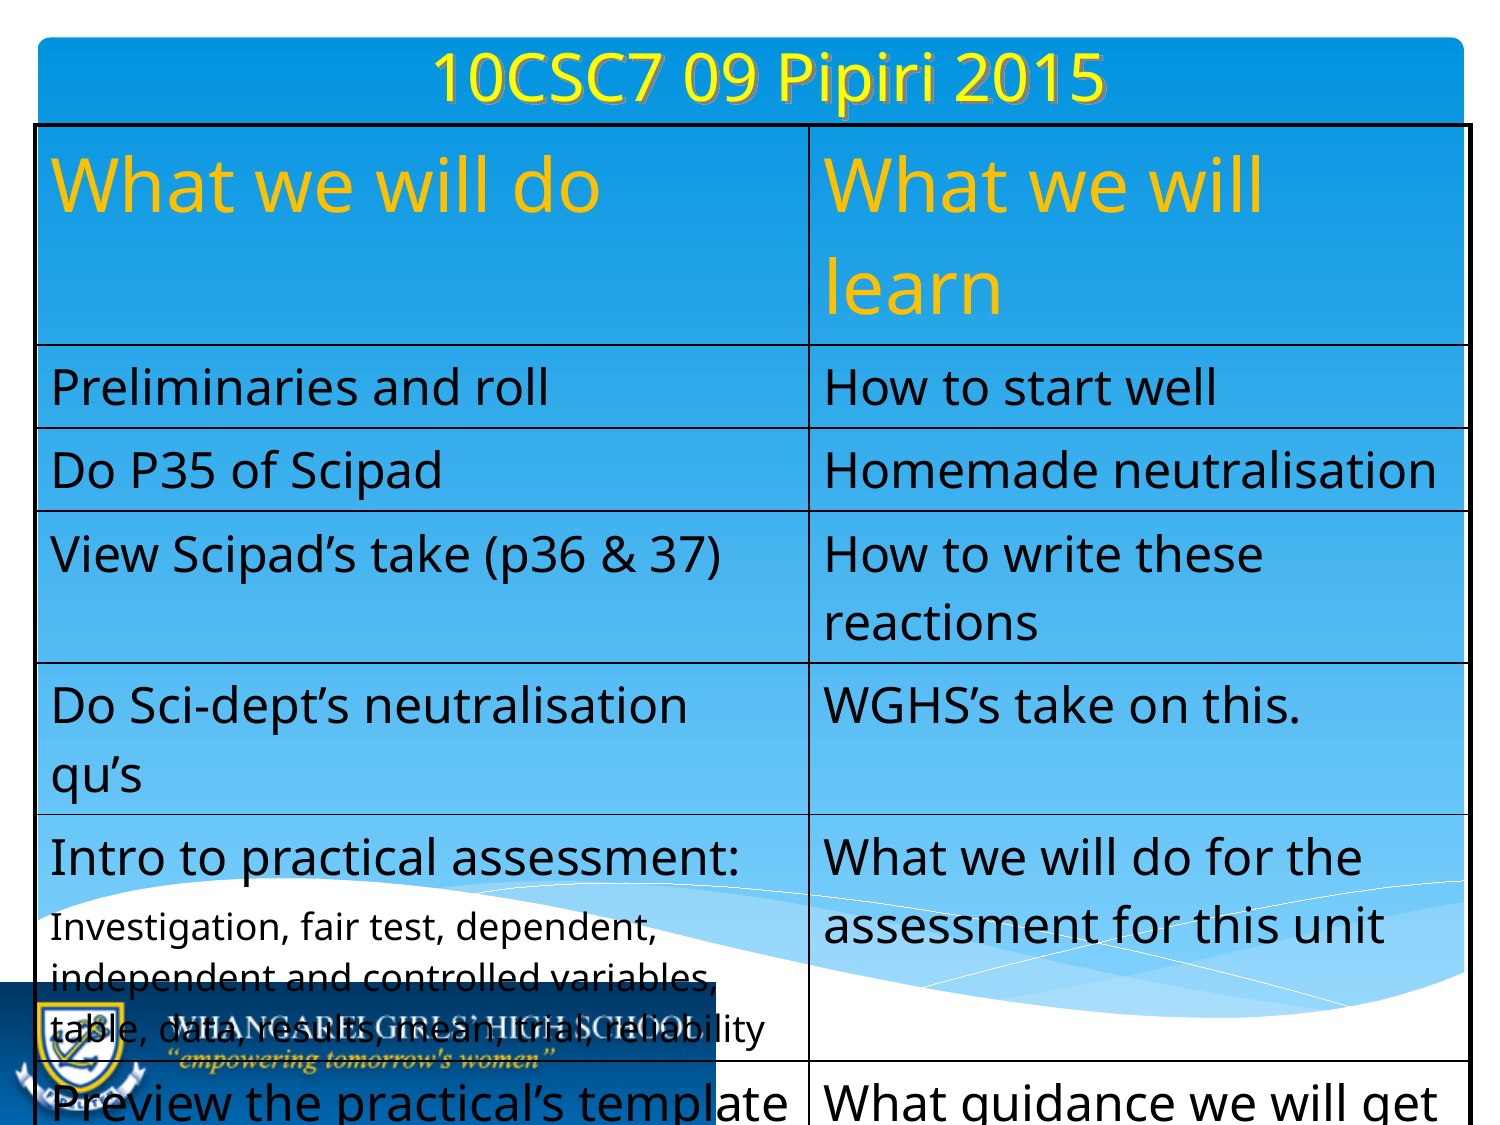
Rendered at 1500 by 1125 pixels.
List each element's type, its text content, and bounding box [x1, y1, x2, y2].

table_cell Preview the practical’s template [721, 1062, 808, 1125]
text_box 10CSC7 09 Pipiri 2015 [162, 24, 1375, 123]
table_cell Homemade neutralisation [810, 429, 1468, 510]
table_cell WGHS’s take on this. [810, 664, 1468, 814]
table_header What we will learn [810, 127, 1468, 344]
table_cell Preliminaries and roll [37, 346, 808, 427]
table_cell Intro to practical assessment: Investigation, fair test, dependent, independent and controlled variables, table, data, results, mean, trial, reliability [37, 815, 808, 1060]
table_cell How to start well [810, 346, 1468, 427]
picture [0, 982, 716, 1125]
table_header What we will do [37, 127, 808, 344]
table_cell How to write these reactions [810, 512, 1468, 662]
table_cell View Scipad’s take (p36 & 37) [37, 512, 808, 662]
table_cell What we will do for the assessment for this unit [810, 815, 1468, 1060]
table_cell What guidance we will get [810, 1062, 1468, 1125]
table_cell Do P35 of Scipad [37, 429, 808, 510]
table_cell Do Sci-dept’s neutralisation qu’s [37, 664, 808, 814]
